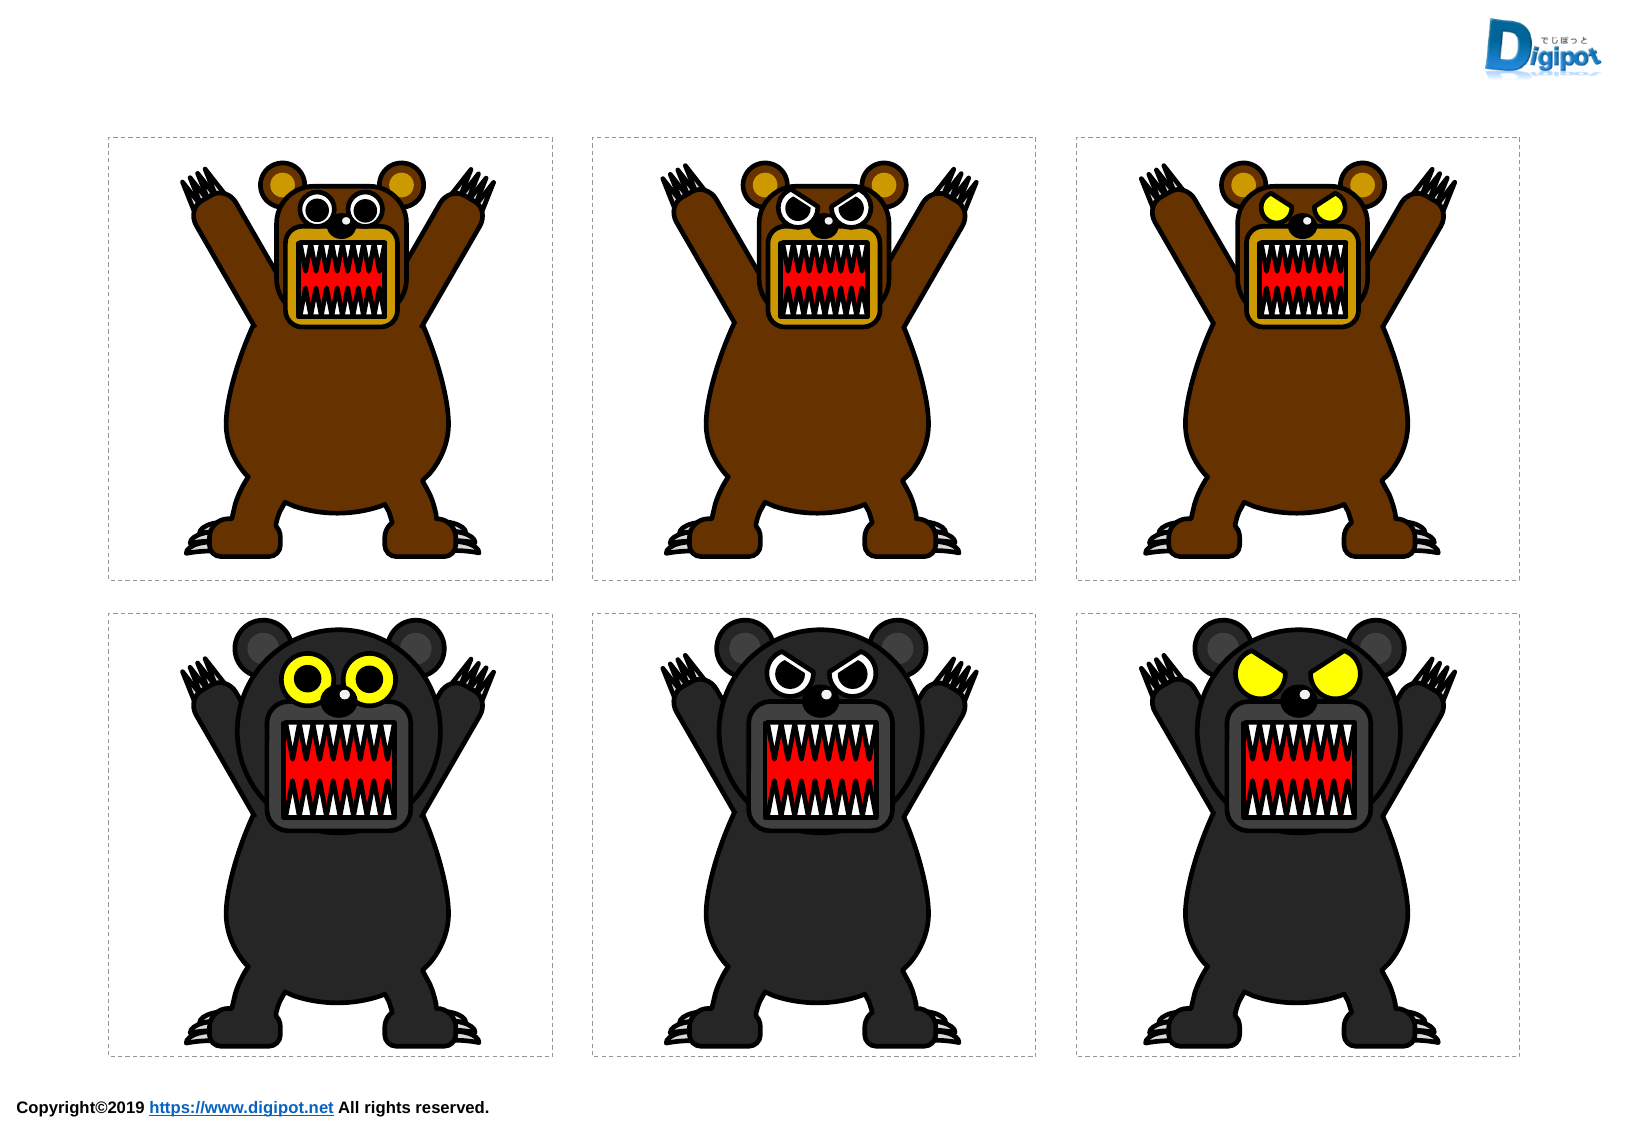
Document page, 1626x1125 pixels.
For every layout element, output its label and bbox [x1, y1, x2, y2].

text_box [1142, 162, 1454, 557]
text_box [185, 162, 491, 557]
text_box [664, 162, 975, 557]
text_box [185, 620, 491, 1047]
picture [1485, 18, 1602, 82]
text_box [664, 620, 975, 1047]
text_box [1142, 620, 1454, 1047]
